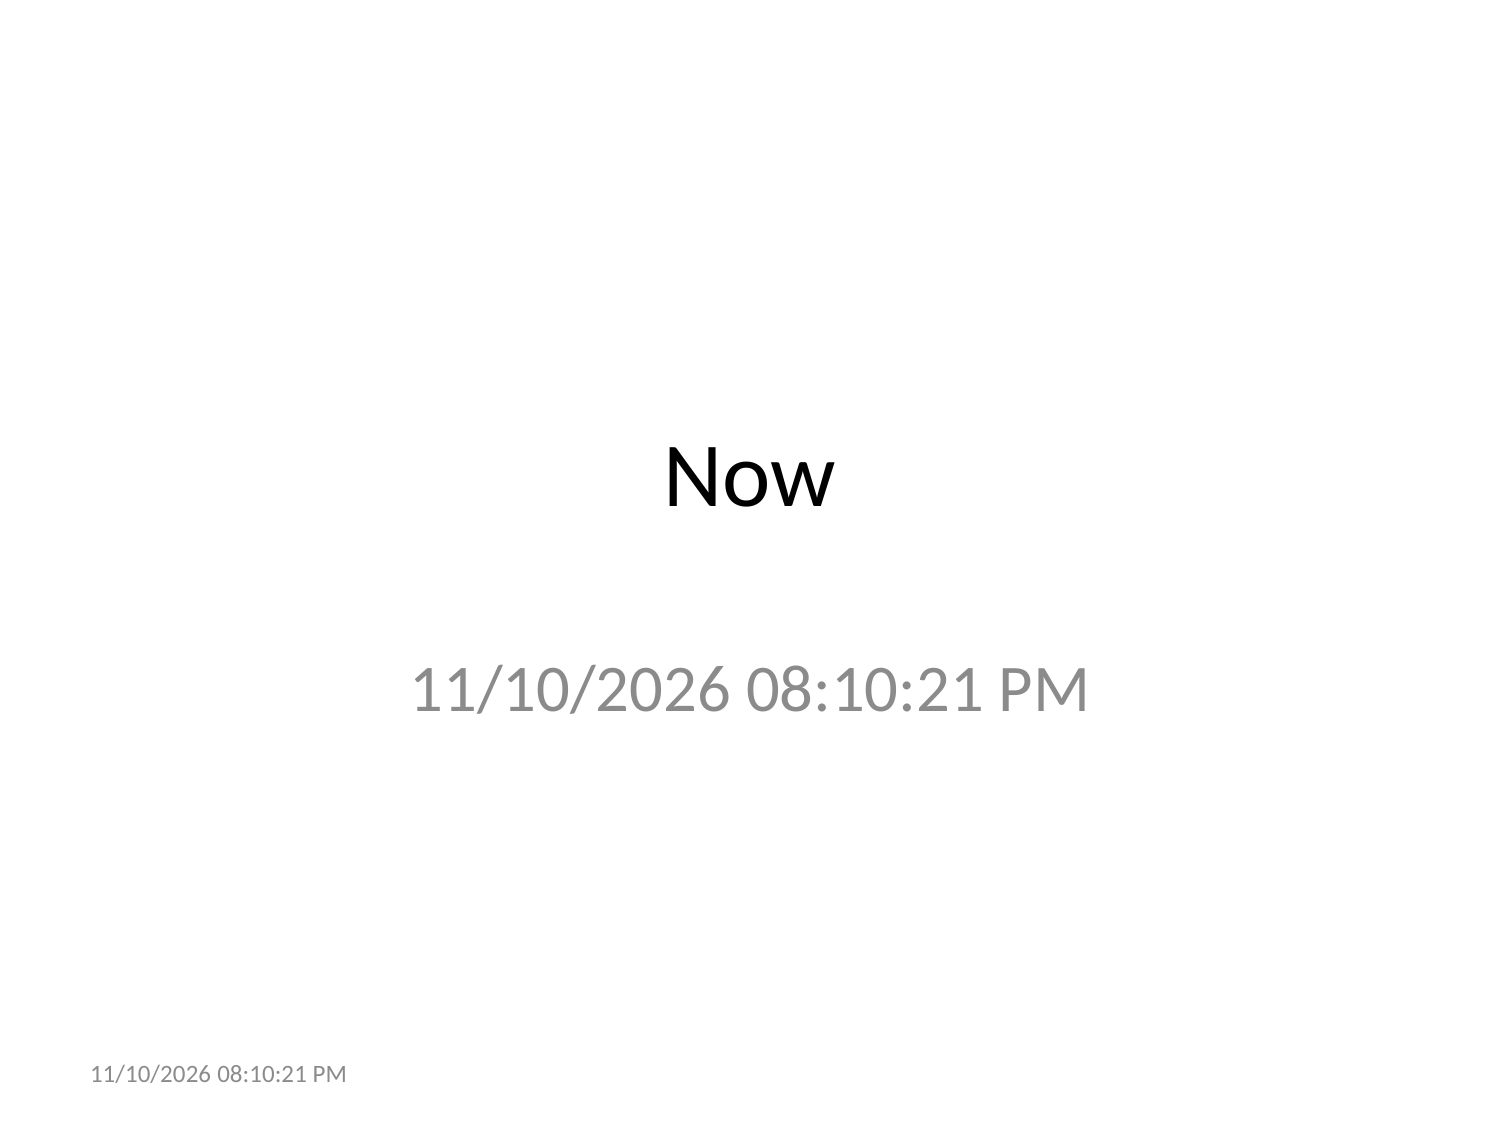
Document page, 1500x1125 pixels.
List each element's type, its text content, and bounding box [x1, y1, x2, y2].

subtitle 2011-12-19 10:20:04 AM [225, 637, 1275, 925]
title Now [112, 349, 1388, 591]
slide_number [75, 1042, 425, 1103]
